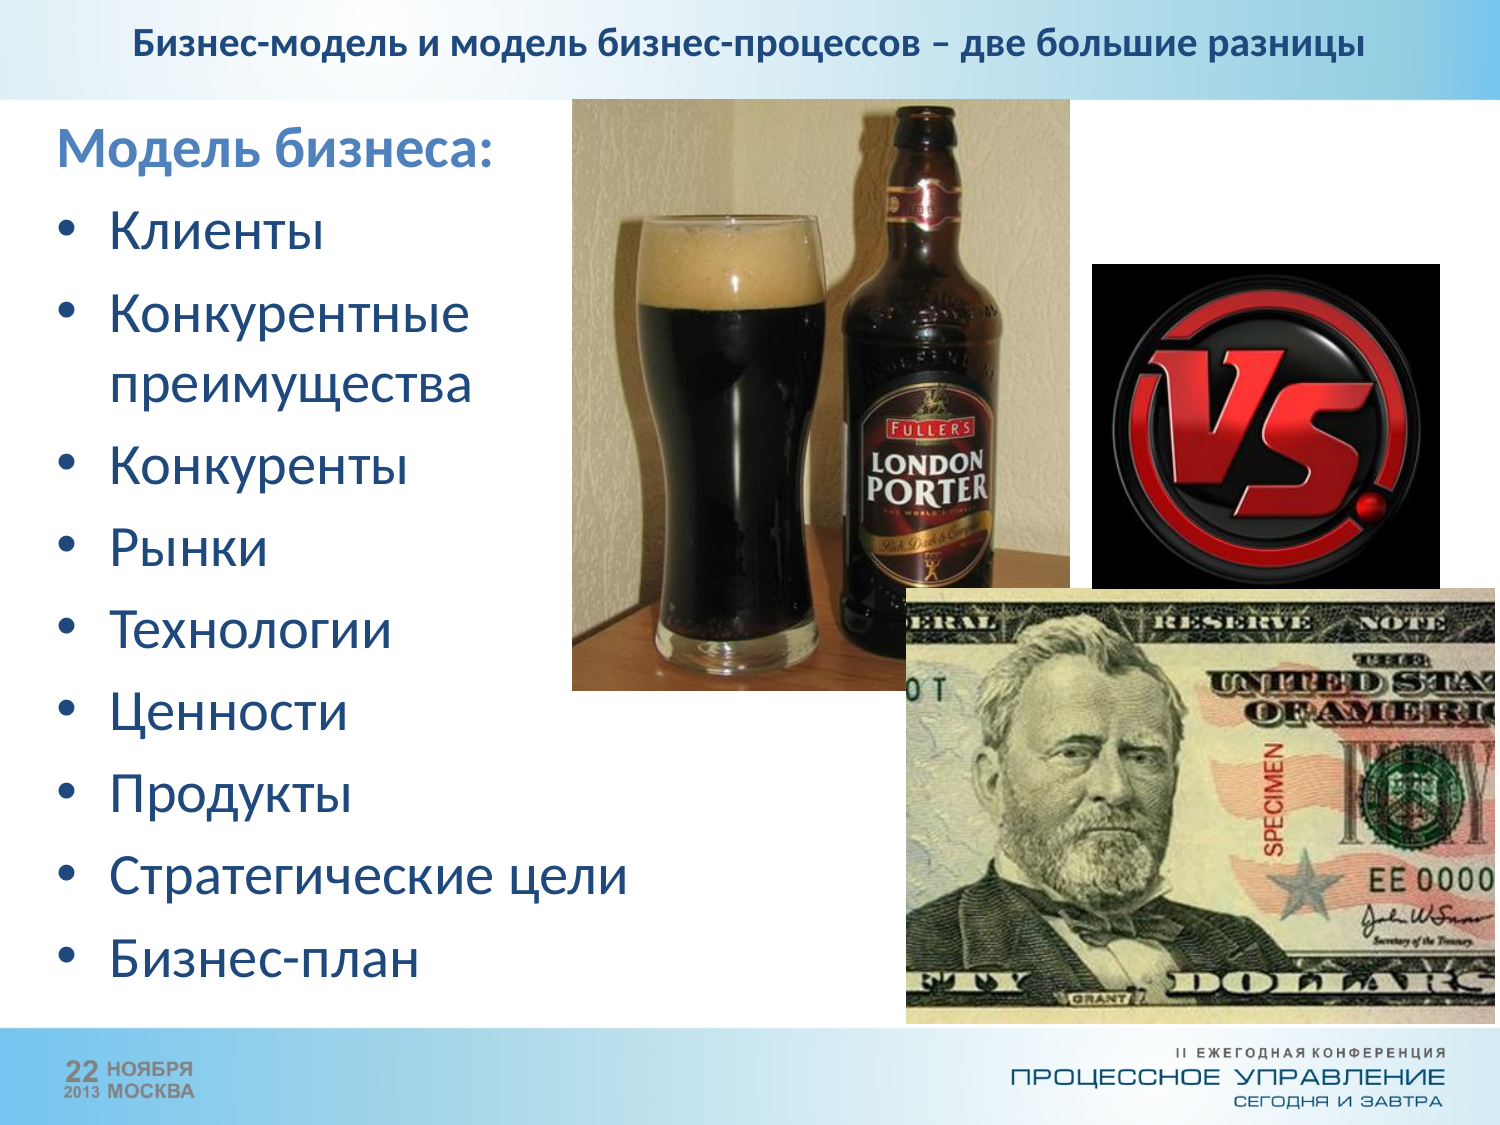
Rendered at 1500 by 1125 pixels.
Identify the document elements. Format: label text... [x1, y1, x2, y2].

list Модель бизнеса: Клиенты Конкурентные преимущества Конкуренты Рынки Технологии Ценности Продукты Стратегические цели Бизнес-план [41, 107, 715, 1005]
picture [0, 0, 1500, 1125]
list Бизнес-модель и модель бизнес-процессов – две большие разницы [29, 7, 1471, 107]
